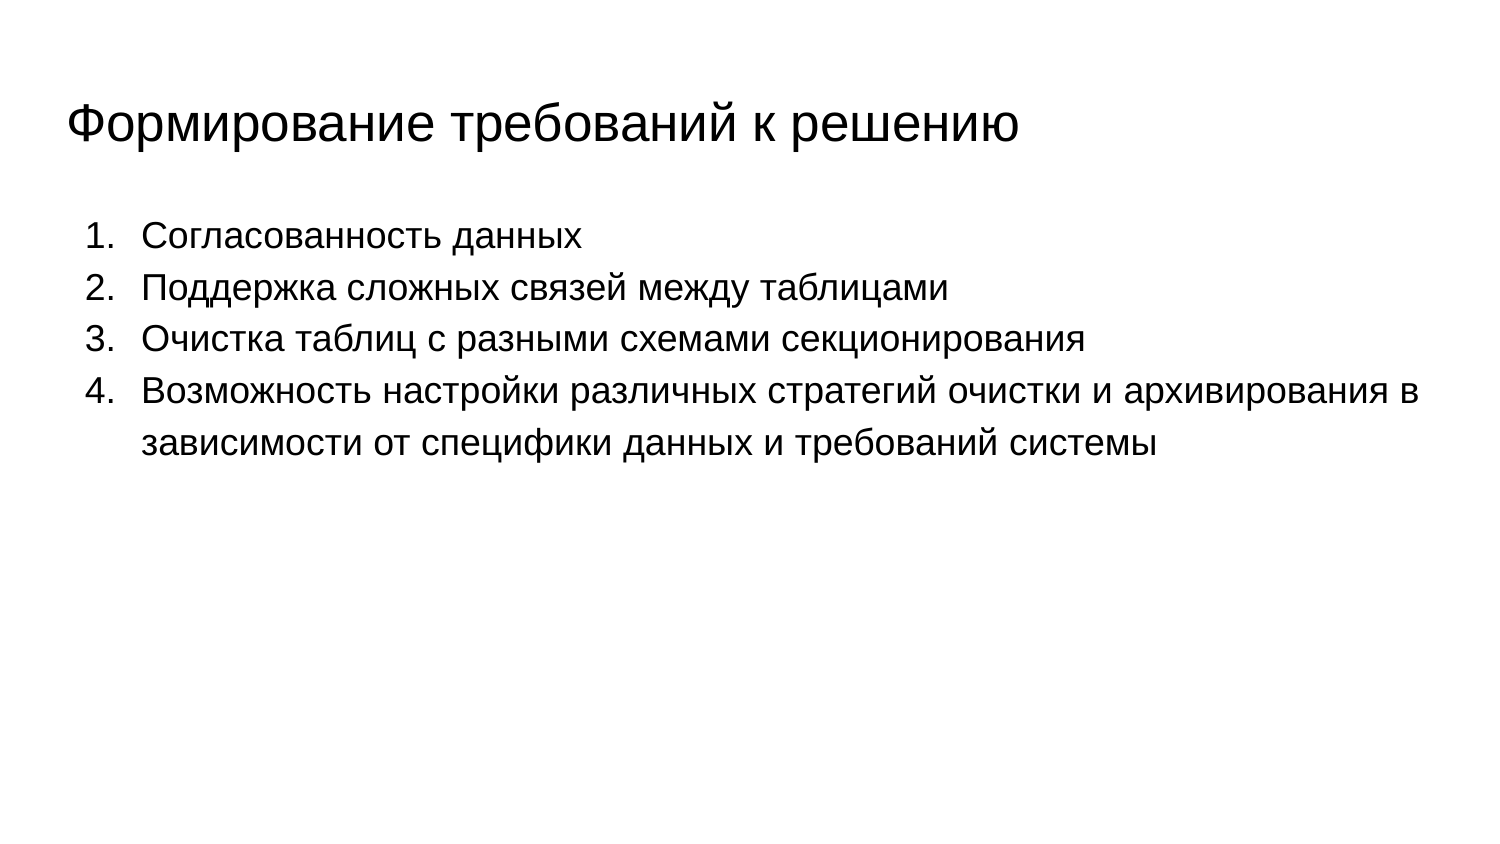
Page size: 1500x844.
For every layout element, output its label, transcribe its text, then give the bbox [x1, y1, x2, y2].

title Формирование требований к решению [51, 72, 1449, 167]
list Согласованность данных Поддержка сложных связей между таблицами Очистка таблиц с разными схемами секционирования Возможность настройки различных стратегий очистки и архивирования в зависимости от специфики данных и требований системы [51, 189, 1449, 750]
